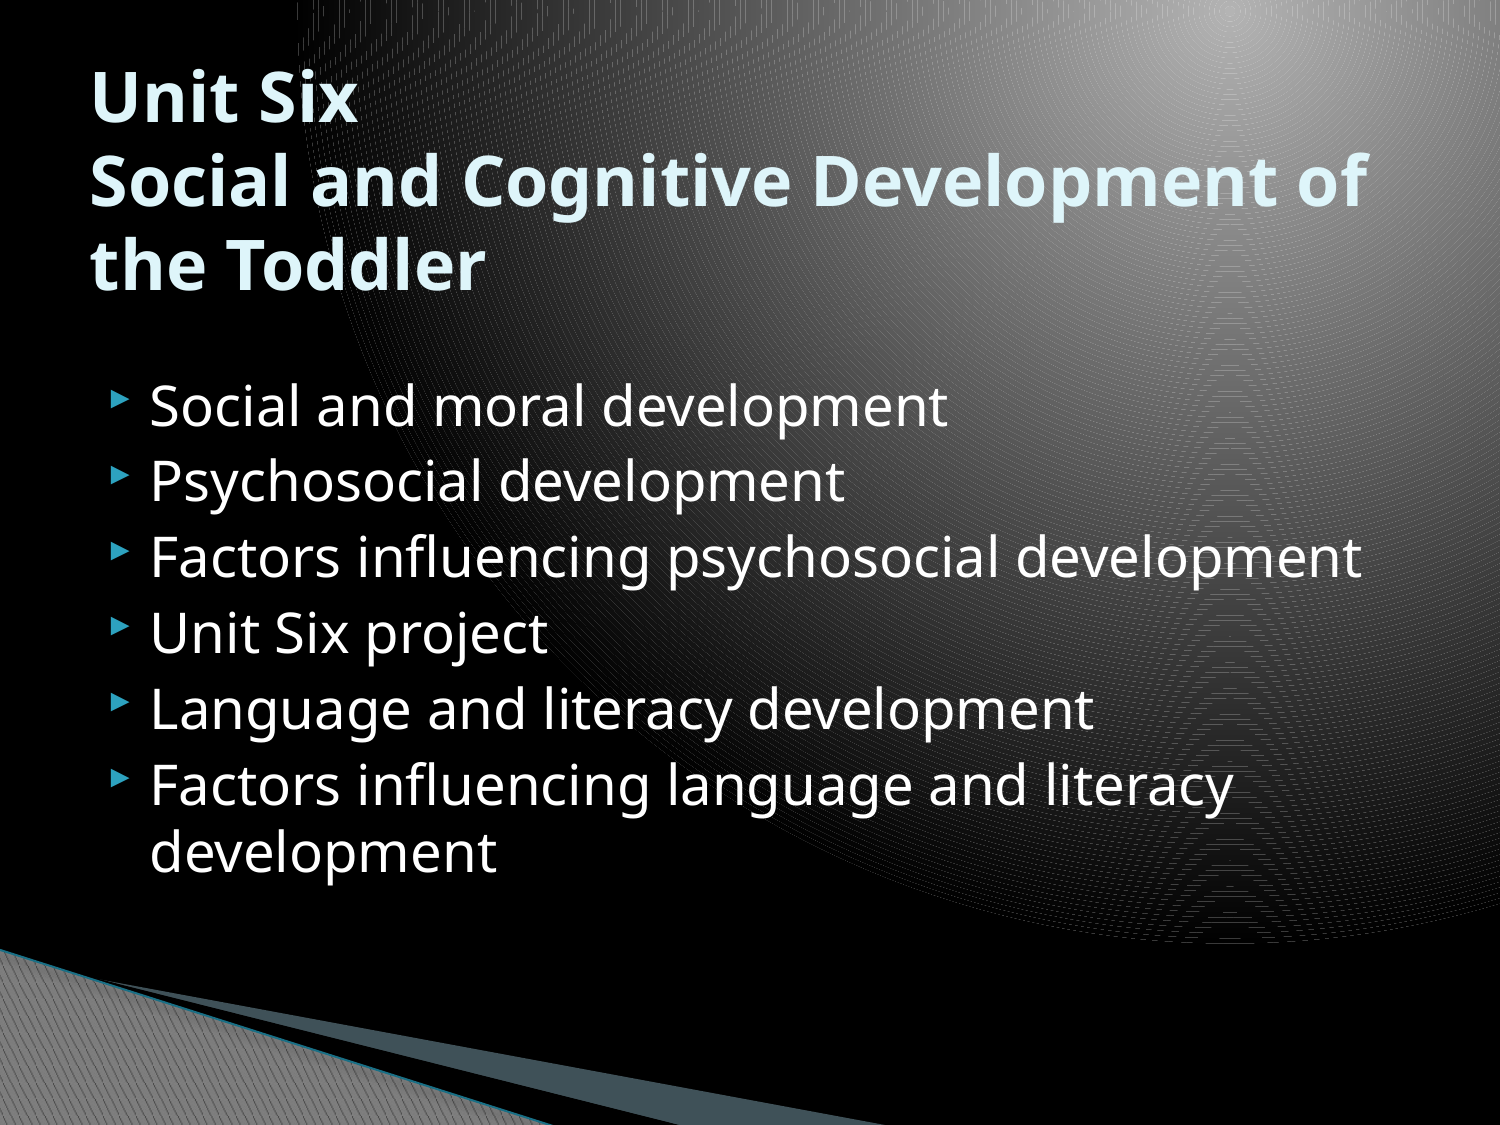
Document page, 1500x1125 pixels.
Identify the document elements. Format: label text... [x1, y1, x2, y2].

text_box Social and moral development Psychosocial development Factors influencing psychosocial development Unit Six project Language and literacy development Factors influencing language and literacy development [74, 362, 1425, 957]
title Unit Six Social and Cognitive Development of the Toddler [75, 45, 1425, 313]
picture [0, 952, 543, 1125]
